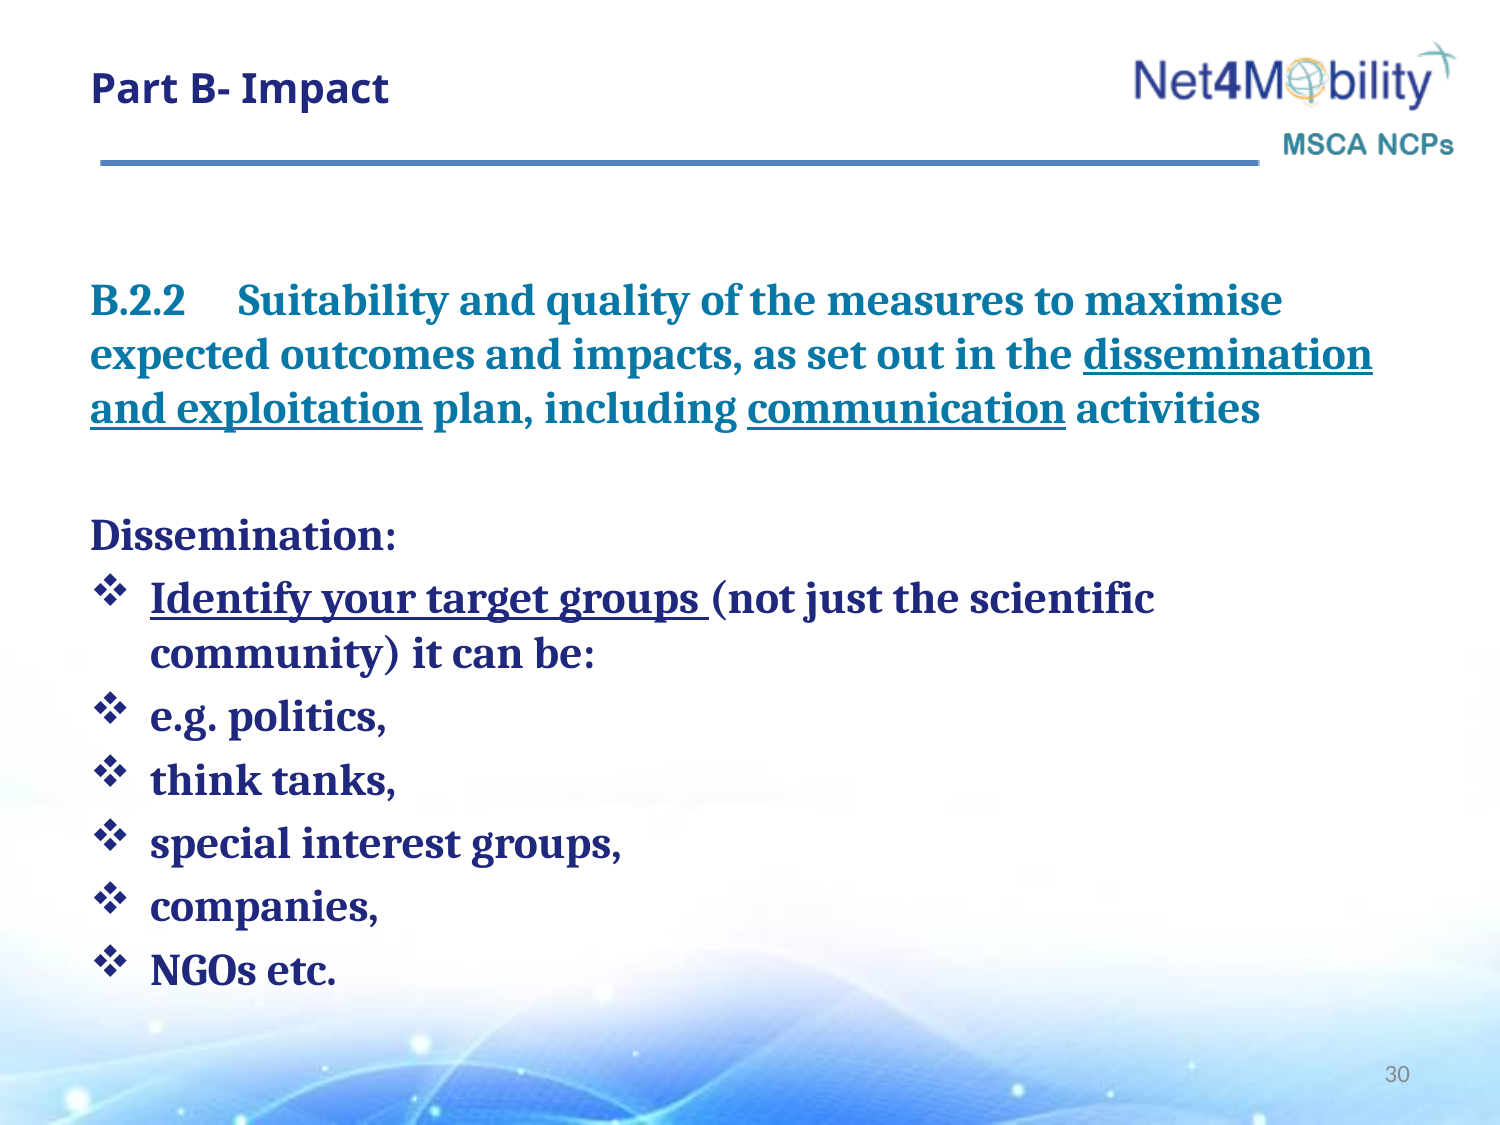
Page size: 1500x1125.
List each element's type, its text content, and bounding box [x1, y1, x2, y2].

slide_number 30 [1074, 1042, 1425, 1103]
picture [0, 0, 1500, 1125]
title Part B- Impact [75, 30, 1093, 144]
list B.2.2 Suitability and quality of the measures to maximise expected outcomes and impacts, as set out in the dissemination and exploitation plan, including communication activities Dissemination: Identify your target groups (not just the scientific community) it can be: e.g. politics, think tanks, special interest groups, companies, NGOs etc. [75, 262, 1425, 1005]
